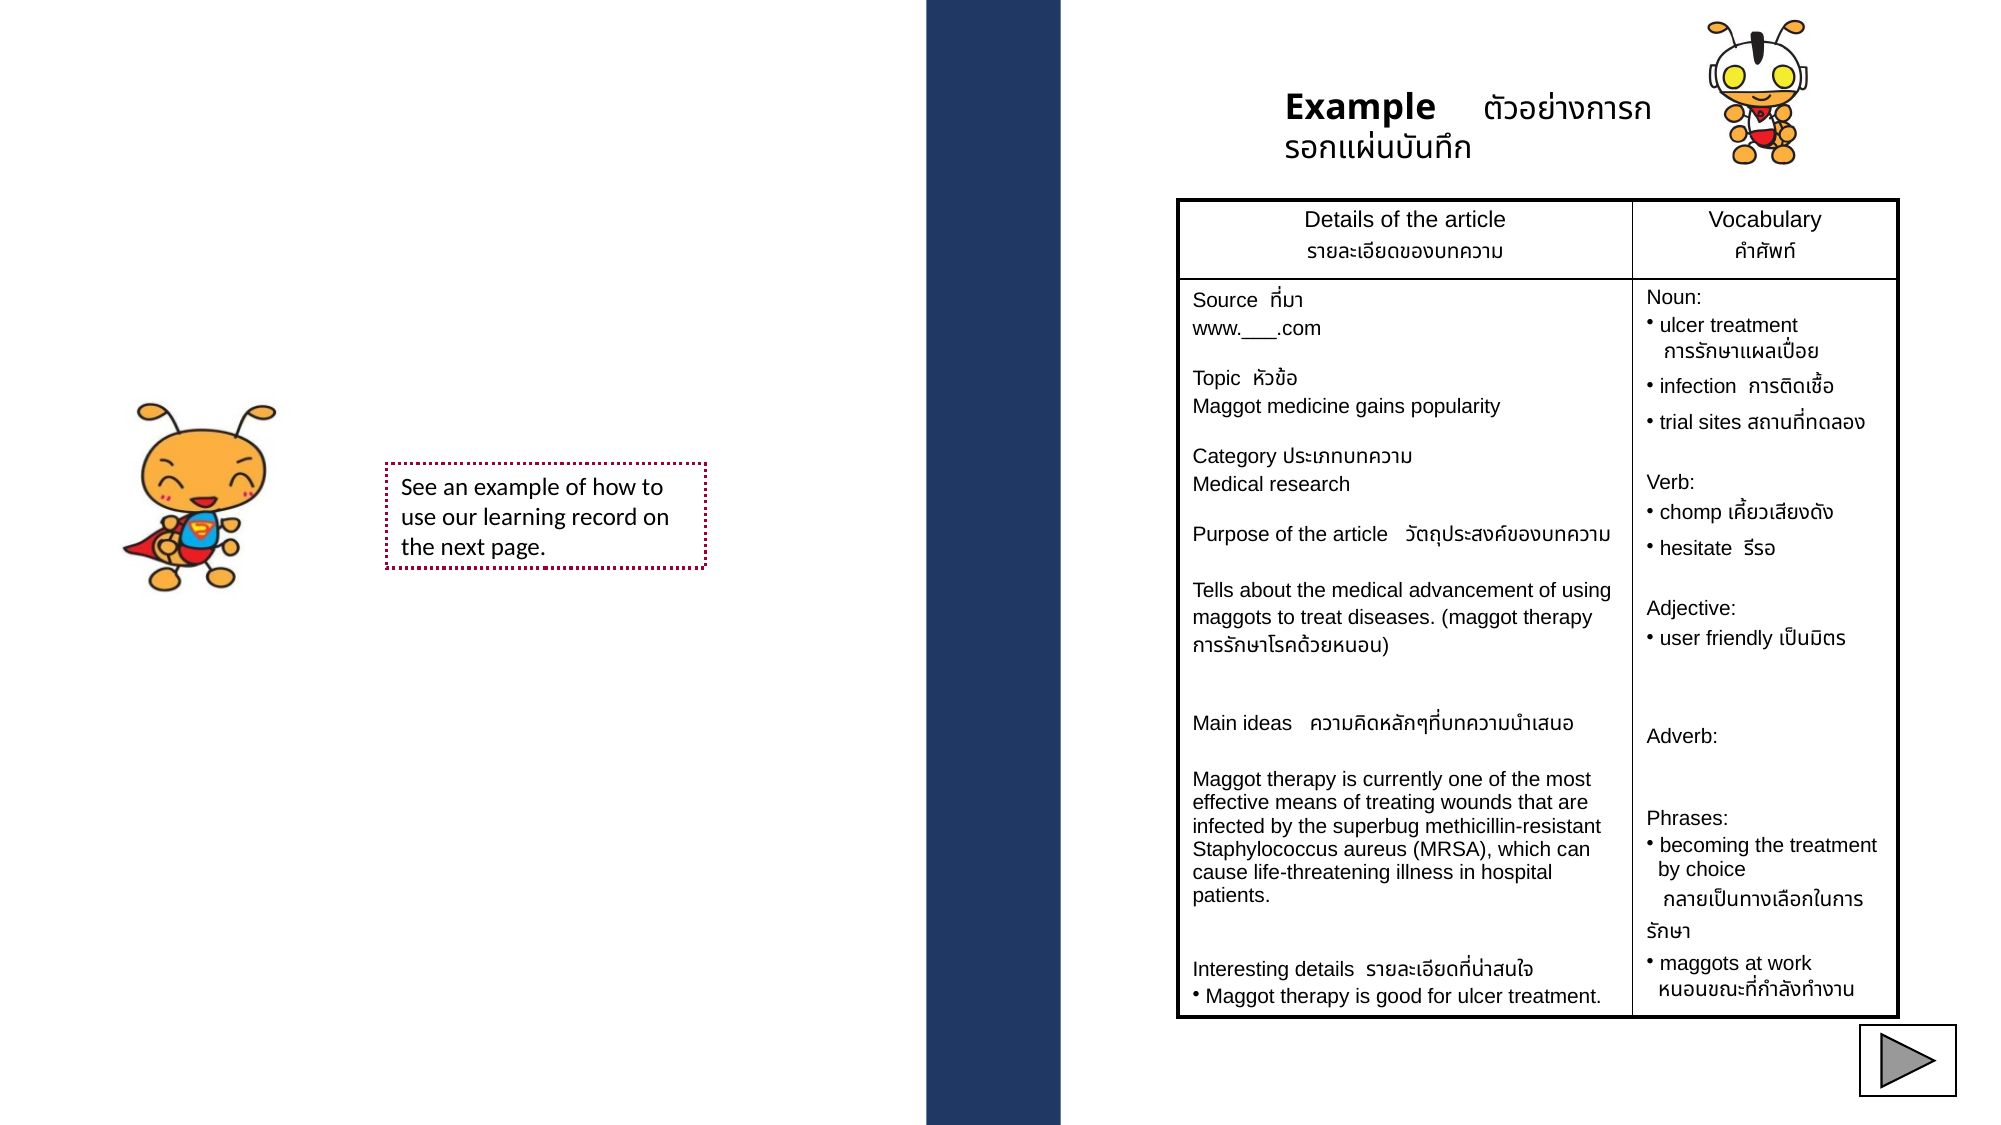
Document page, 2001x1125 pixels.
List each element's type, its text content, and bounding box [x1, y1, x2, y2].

text_box [1859, 1024, 1957, 1097]
table_cell Source ที่มา www.___.com Topic หัวข้อ Maggot medicine gains popularity Category ประเภทบทความ Medical research Purpose of the article วัตถุประสงค์ของบทความ Tells about the medical advancement of using maggots to treat diseases. (maggot therapy การรักษาโรคด้วยหนอน) Main ideas ความคิดหลักๆที่บทความนำเสนอ Maggot therapy is currently one of the most effective means of treating wounds that are infected by the superbug methicillin-resistant Staphylococcus aureus (MRSA), which can cause life-threatening illness in hospital patients. Interesting details รายละเอียดที่น่าสนใจ Maggot therapy is good for ulcer treatment. [1180, 280, 1632, 1015]
text_box See an example of how to use our learning record on the next page. [386, 463, 706, 568]
text_box Example ตัวอย่างการกรอกแผ่นบันทึก [1268, 76, 1674, 174]
table_cell Noun: ulcer treatment การรักษาแผลเปื่อย infection การติดเชื้อ trial sites สถานที่ทดลอง Verb: chomp เคี้ยวเสียงดัง hesitate รีรอ Adjective: user friendly เป็นมิตร Adverb: Phrases: becoming the treatment by choice กลายเป็นทางเลือกในการรักษา maggots at work หนอนขณะที่กำลังทำงาน [1633, 280, 1896, 1015]
table_header Vocabulary คำศัพท์ [1633, 202, 1896, 278]
table_header Details of the article รายละเอียดของบทความ [1180, 202, 1632, 278]
picture [60, 340, 310, 643]
picture [1707, 19, 1809, 166]
text_box [925, 0, 1062, 1125]
